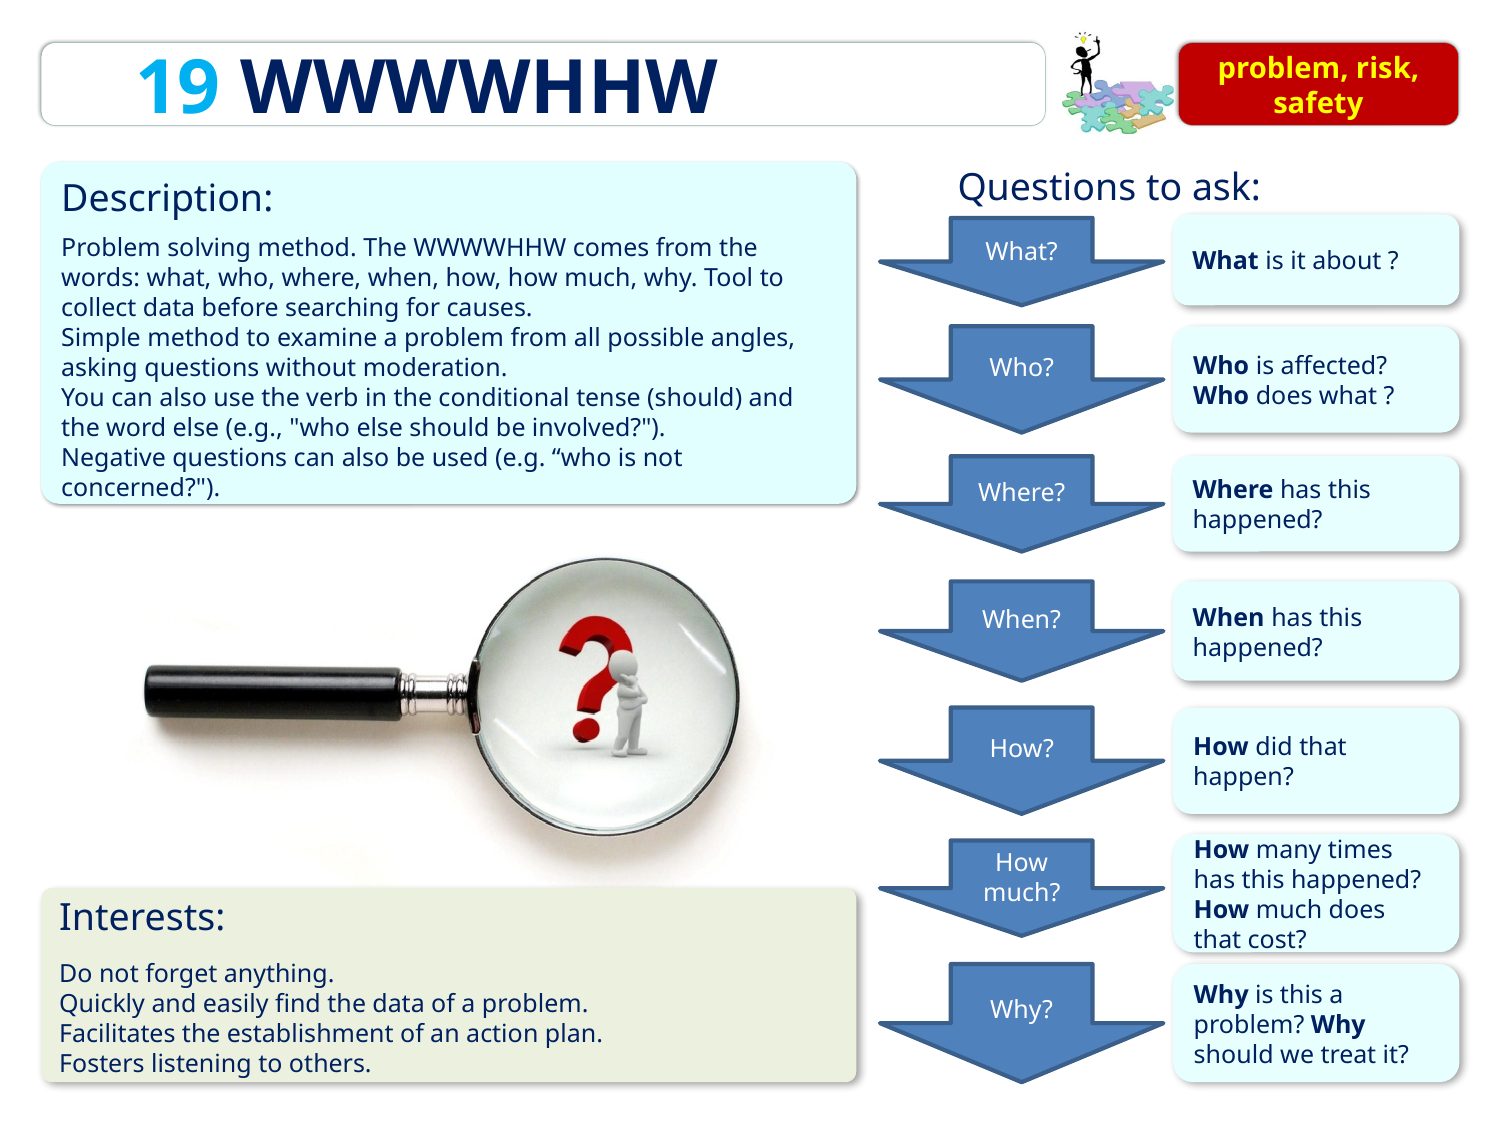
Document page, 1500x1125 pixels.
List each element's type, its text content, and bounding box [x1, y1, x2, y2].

text_box Questions to ask: [758, 153, 1460, 217]
text_box problem, risk, safety [1178, 40, 1461, 128]
picture [1062, 30, 1174, 134]
text_box Why is this a problem? Why should we treat it? [1171, 961, 1462, 1085]
text_box How much? [877, 838, 1166, 938]
text_box Why? [877, 961, 1166, 1085]
text_box How? [877, 705, 1166, 816]
text_box What is it about ? [1171, 217, 1462, 308]
text_box Where? [877, 454, 1166, 554]
picture [124, 551, 774, 906]
text_box Who? [877, 324, 1166, 435]
text_box Interests: Do not forget anything. Quickly and easily find the data of a problem. Facilitates the establishment of an action plan. Fosters listening to others. [39, 885, 859, 1085]
text_box 19 WWWWHHW [39, 40, 1048, 128]
text_box When has this happened? [1171, 579, 1462, 683]
text_box What? [877, 217, 1166, 308]
text_box Description: Problem solving method. The WWWWHHW comes from the words: what, who, where, when, how, how much, why. Tool to collect data before searching for causes. Simple method to examine a problem from all possible angles, asking questions without moderation. You can also use the verb in the conditional tense (should) and the word else (e.g., "who else should be involved?"). Negative questions can also be used (e.g. “who is not concerned?"). [39, 159, 859, 506]
text_box How many times has this happened? How much does that cost? [1171, 832, 1462, 955]
text_box When? [877, 579, 1166, 683]
text_box How did that happen? [1171, 705, 1462, 816]
text_box Who is affected? Who does what ? [1171, 324, 1462, 435]
text_box Where has this happened? [1171, 454, 1462, 554]
